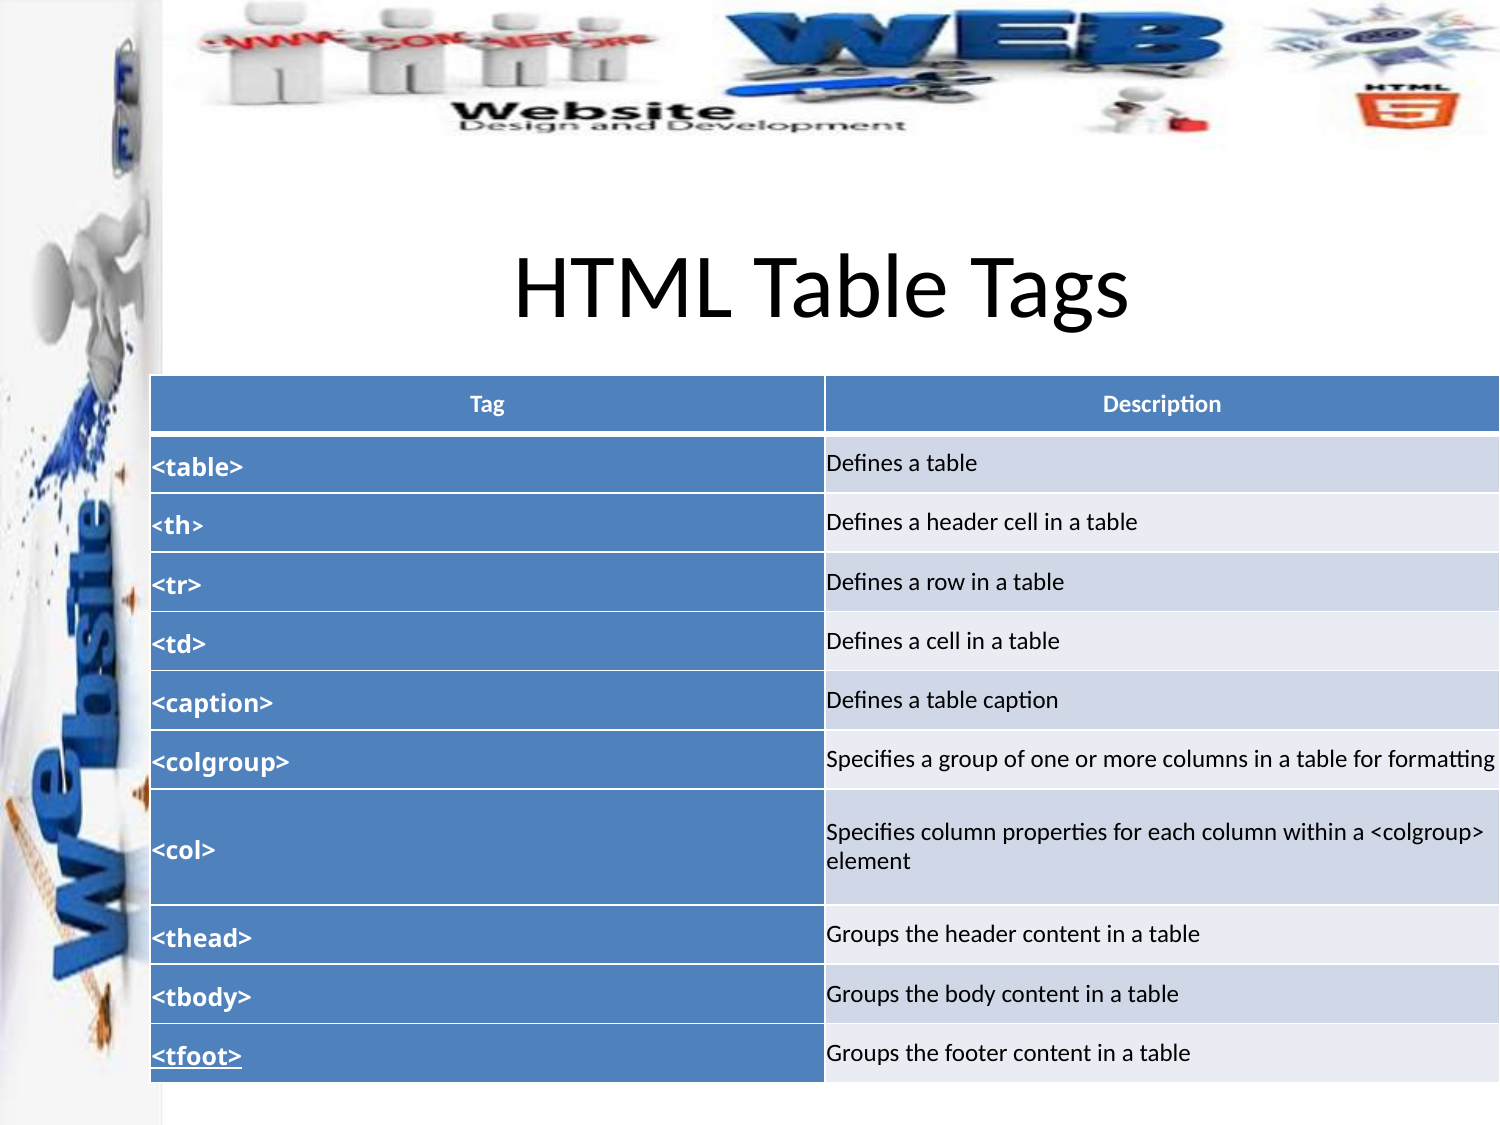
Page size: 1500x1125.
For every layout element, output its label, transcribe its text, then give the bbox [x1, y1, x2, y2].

table_cell <col> [151, 790, 824, 904]
table_cell Specifies a group of one or more columns in a table for formatting [826, 731, 1499, 788]
table_cell Defines a header cell in a table [826, 494, 1499, 551]
table_cell <td> [151, 612, 824, 670]
table_header Description [826, 376, 1499, 431]
table_cell <colgroup> [151, 731, 824, 788]
title HTML Table Tags [147, 187, 1498, 375]
text_box [75, 416, 106, 478]
table_cell <table> [151, 437, 824, 492]
table_cell <tfoot> [151, 1024, 824, 1082]
table_cell <caption> [151, 671, 824, 729]
table_cell Groups the header content in a table [826, 906, 1499, 963]
table_cell <tr> [151, 553, 824, 611]
table_cell Specifies column properties for each column within a <colgroup> element [826, 790, 1499, 904]
table_header Tag [151, 376, 824, 431]
table_cell Defines a table caption [826, 671, 1499, 729]
table_cell Defines a row in a table [826, 553, 1499, 611]
table_cell <tbody> [151, 965, 824, 1023]
table_cell Defines a table [826, 437, 1499, 492]
picture [0, 0, 1500, 1125]
table_cell Defines a cell in a table [826, 612, 1499, 670]
table_cell <thead> [151, 906, 824, 963]
table_cell Groups the body content in a table [826, 965, 1499, 1023]
table_cell Groups the footer content in a table [826, 1024, 1499, 1082]
table_cell <th> [151, 494, 824, 551]
